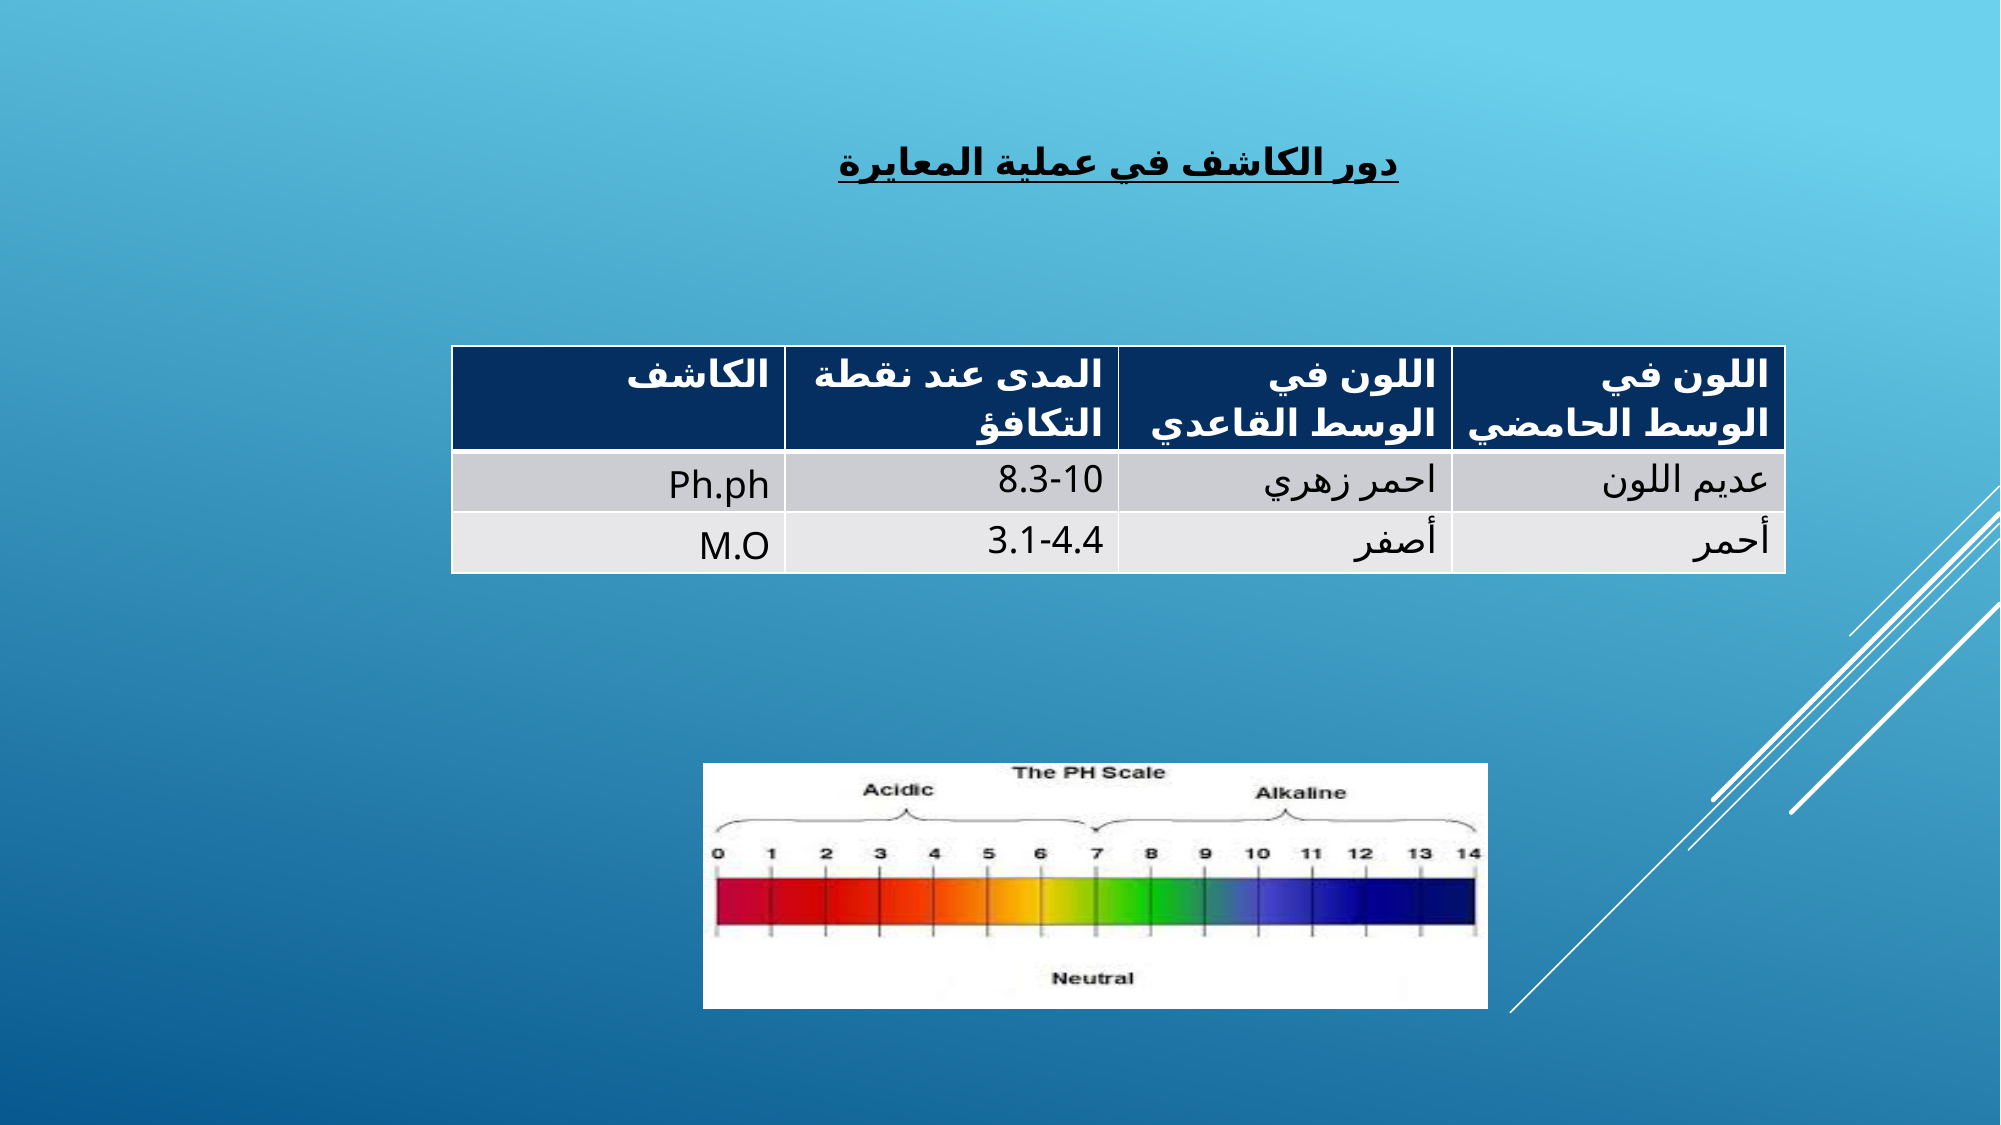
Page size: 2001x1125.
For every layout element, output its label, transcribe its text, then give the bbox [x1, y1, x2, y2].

table_cell أحمر [1453, 513, 1784, 572]
table_header الكاشف [453, 347, 784, 449]
table_cell عديم اللون [1453, 454, 1784, 511]
table_header المدى عند نقطة التكافؤ [786, 347, 1118, 449]
table_cell 8.3-10 [786, 454, 1118, 511]
table_cell احمر زهري [1119, 454, 1451, 511]
table_header اللون في الوسط الحامضي [1453, 347, 1784, 449]
text_box دور الكاشف في عملية المعايرة [703, 130, 1534, 191]
table_cell أصفر [1119, 513, 1451, 572]
table_cell M.O [453, 513, 784, 572]
picture [703, 763, 1489, 1010]
table_header اللون في الوسط القاعدي [1119, 347, 1451, 449]
table_cell 3.1-4.4 [786, 513, 1118, 572]
table_cell Ph.ph [453, 454, 784, 511]
